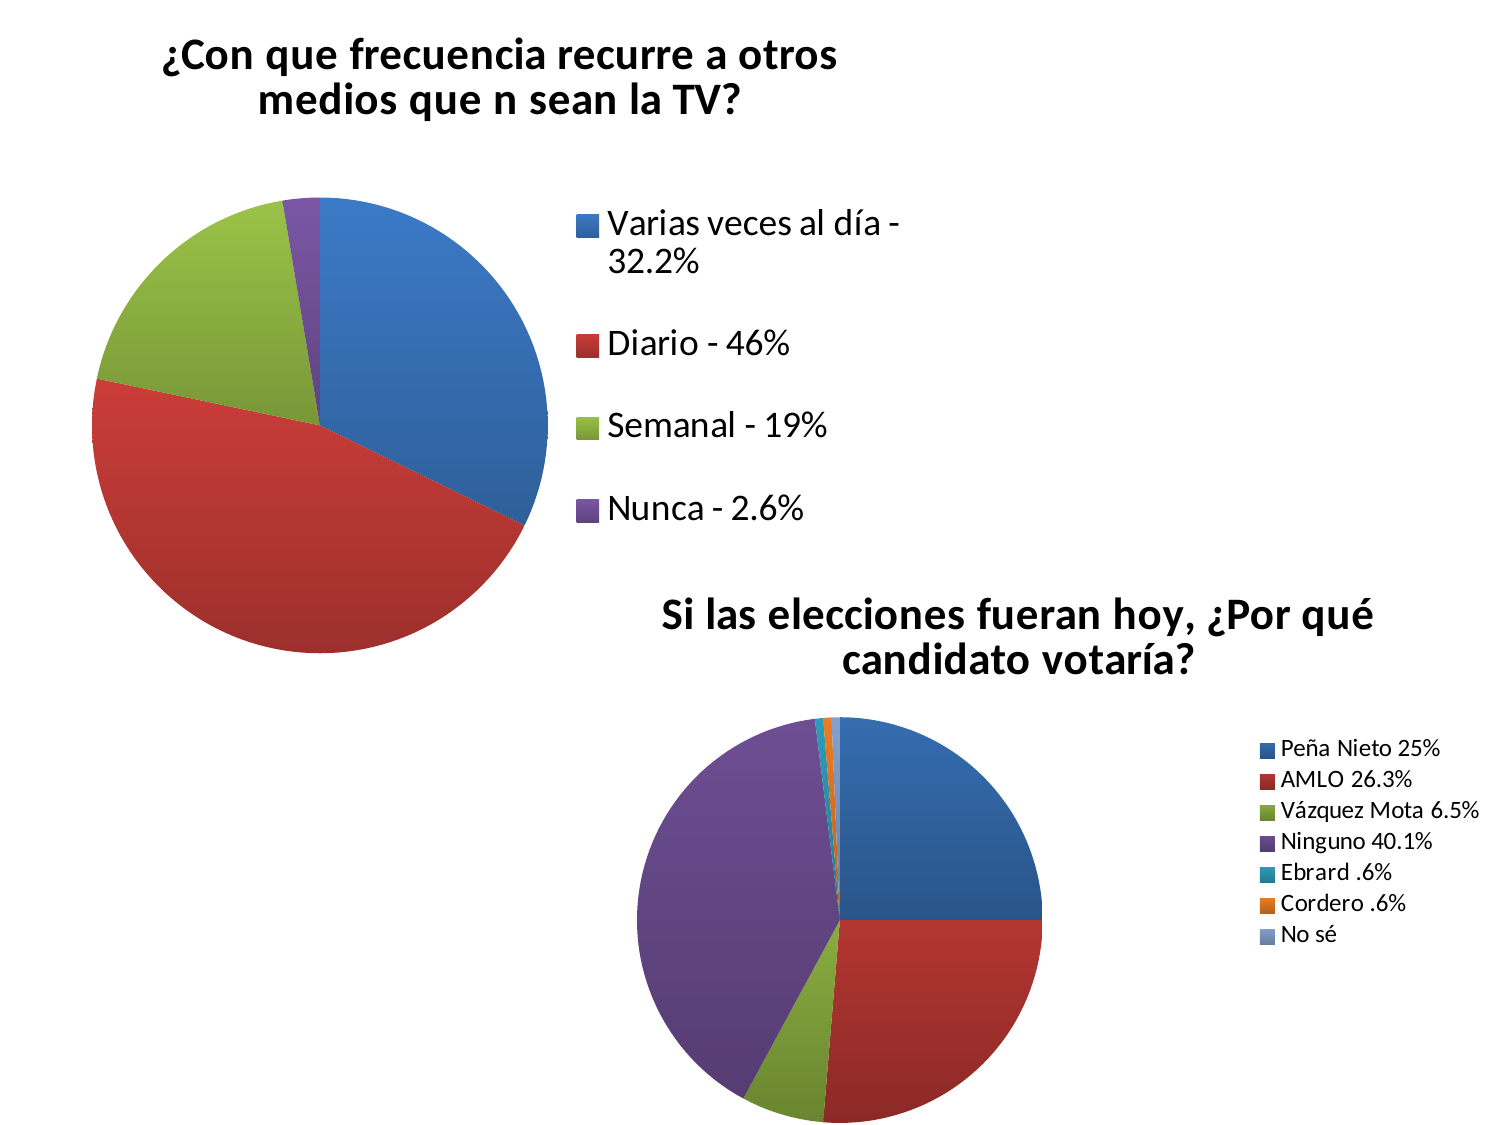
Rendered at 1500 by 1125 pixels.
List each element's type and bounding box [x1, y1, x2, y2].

chart [0, 0, 1500, 1125]
